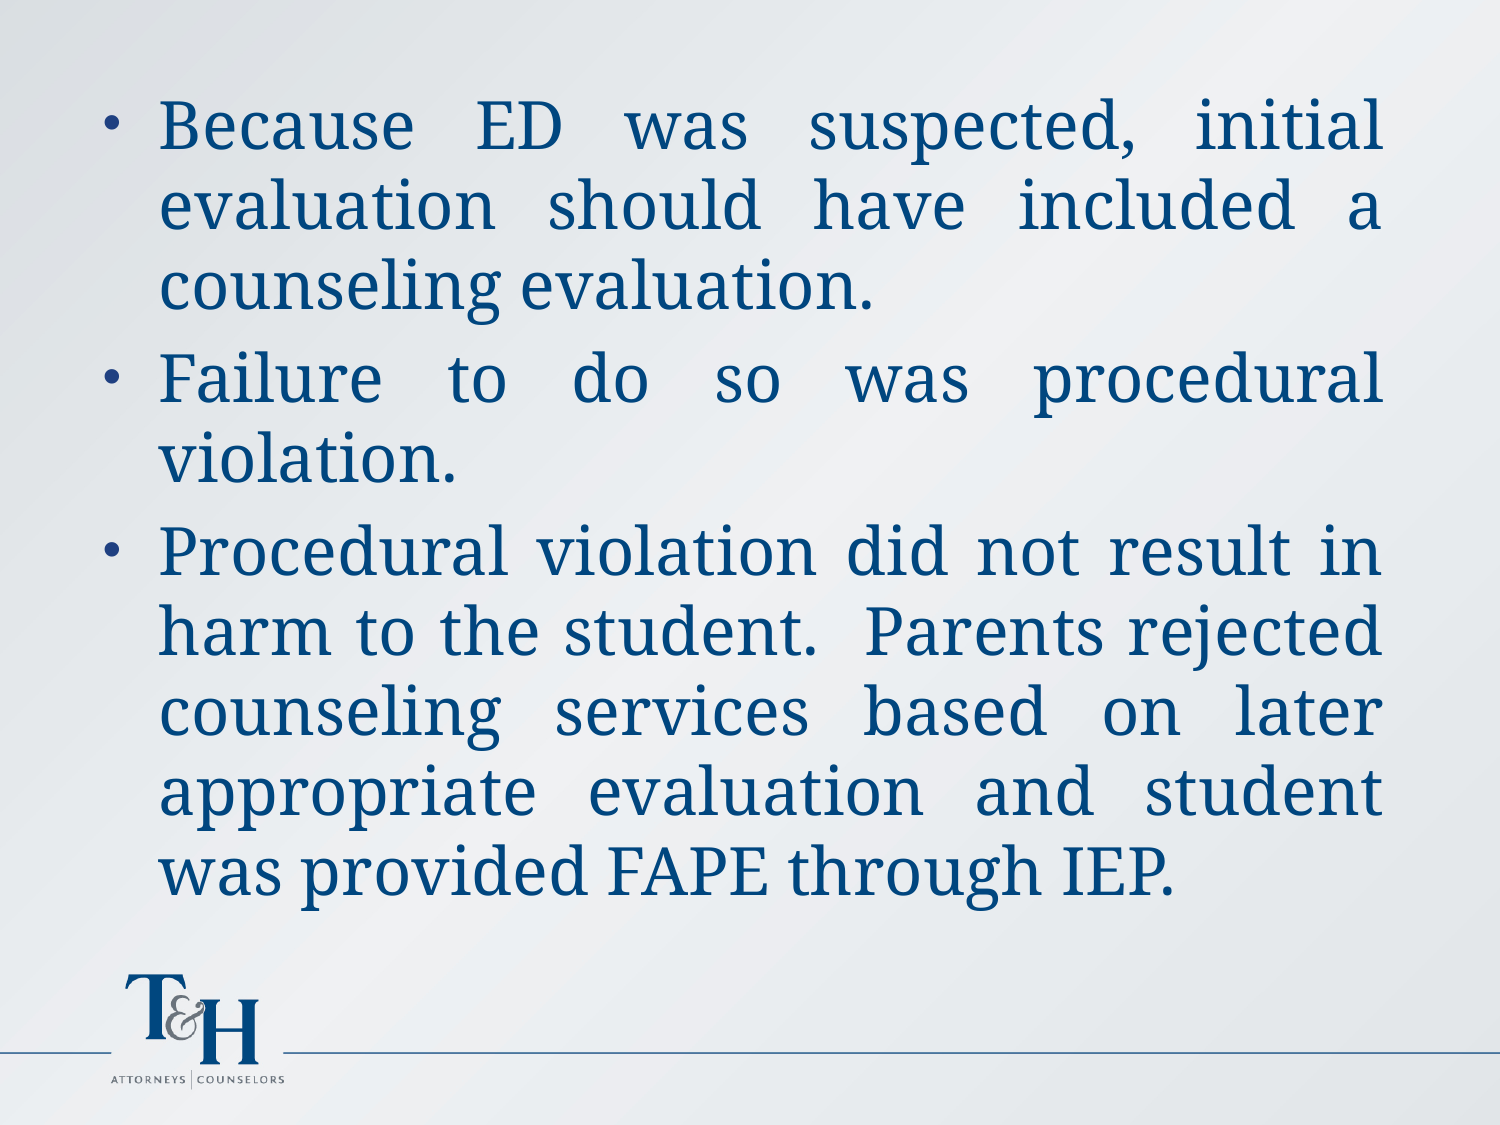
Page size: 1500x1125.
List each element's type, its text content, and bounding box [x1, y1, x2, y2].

list Because ED was suspected, initial evaluation should have included a counseling evaluation. Failure to do so was procedural violation. Procedural violation did not result in harm to the student. Parents rejected counseling services based on later appropriate evaluation and student was provided FAPE through IEP. [87, 74, 1401, 851]
picture [0, 0, 1500, 1125]
